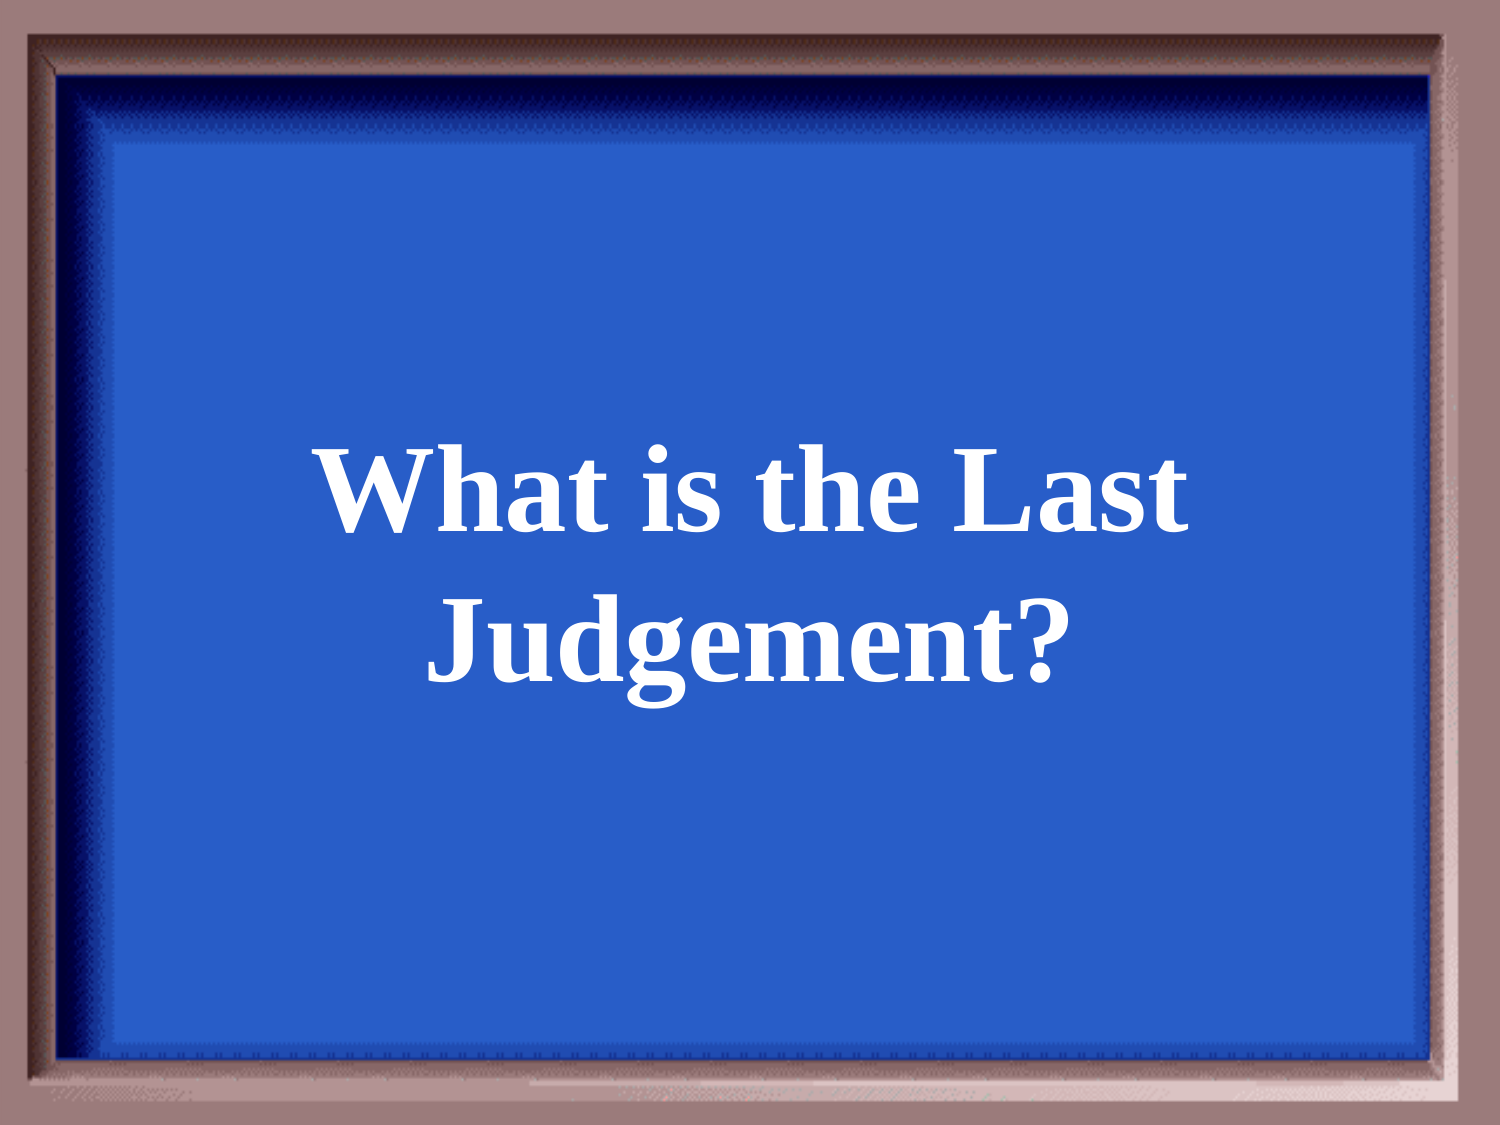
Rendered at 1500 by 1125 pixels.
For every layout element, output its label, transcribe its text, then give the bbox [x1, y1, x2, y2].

picture [0, 0, 1500, 1125]
title What is the Last Judgement? [112, 462, 1388, 650]
